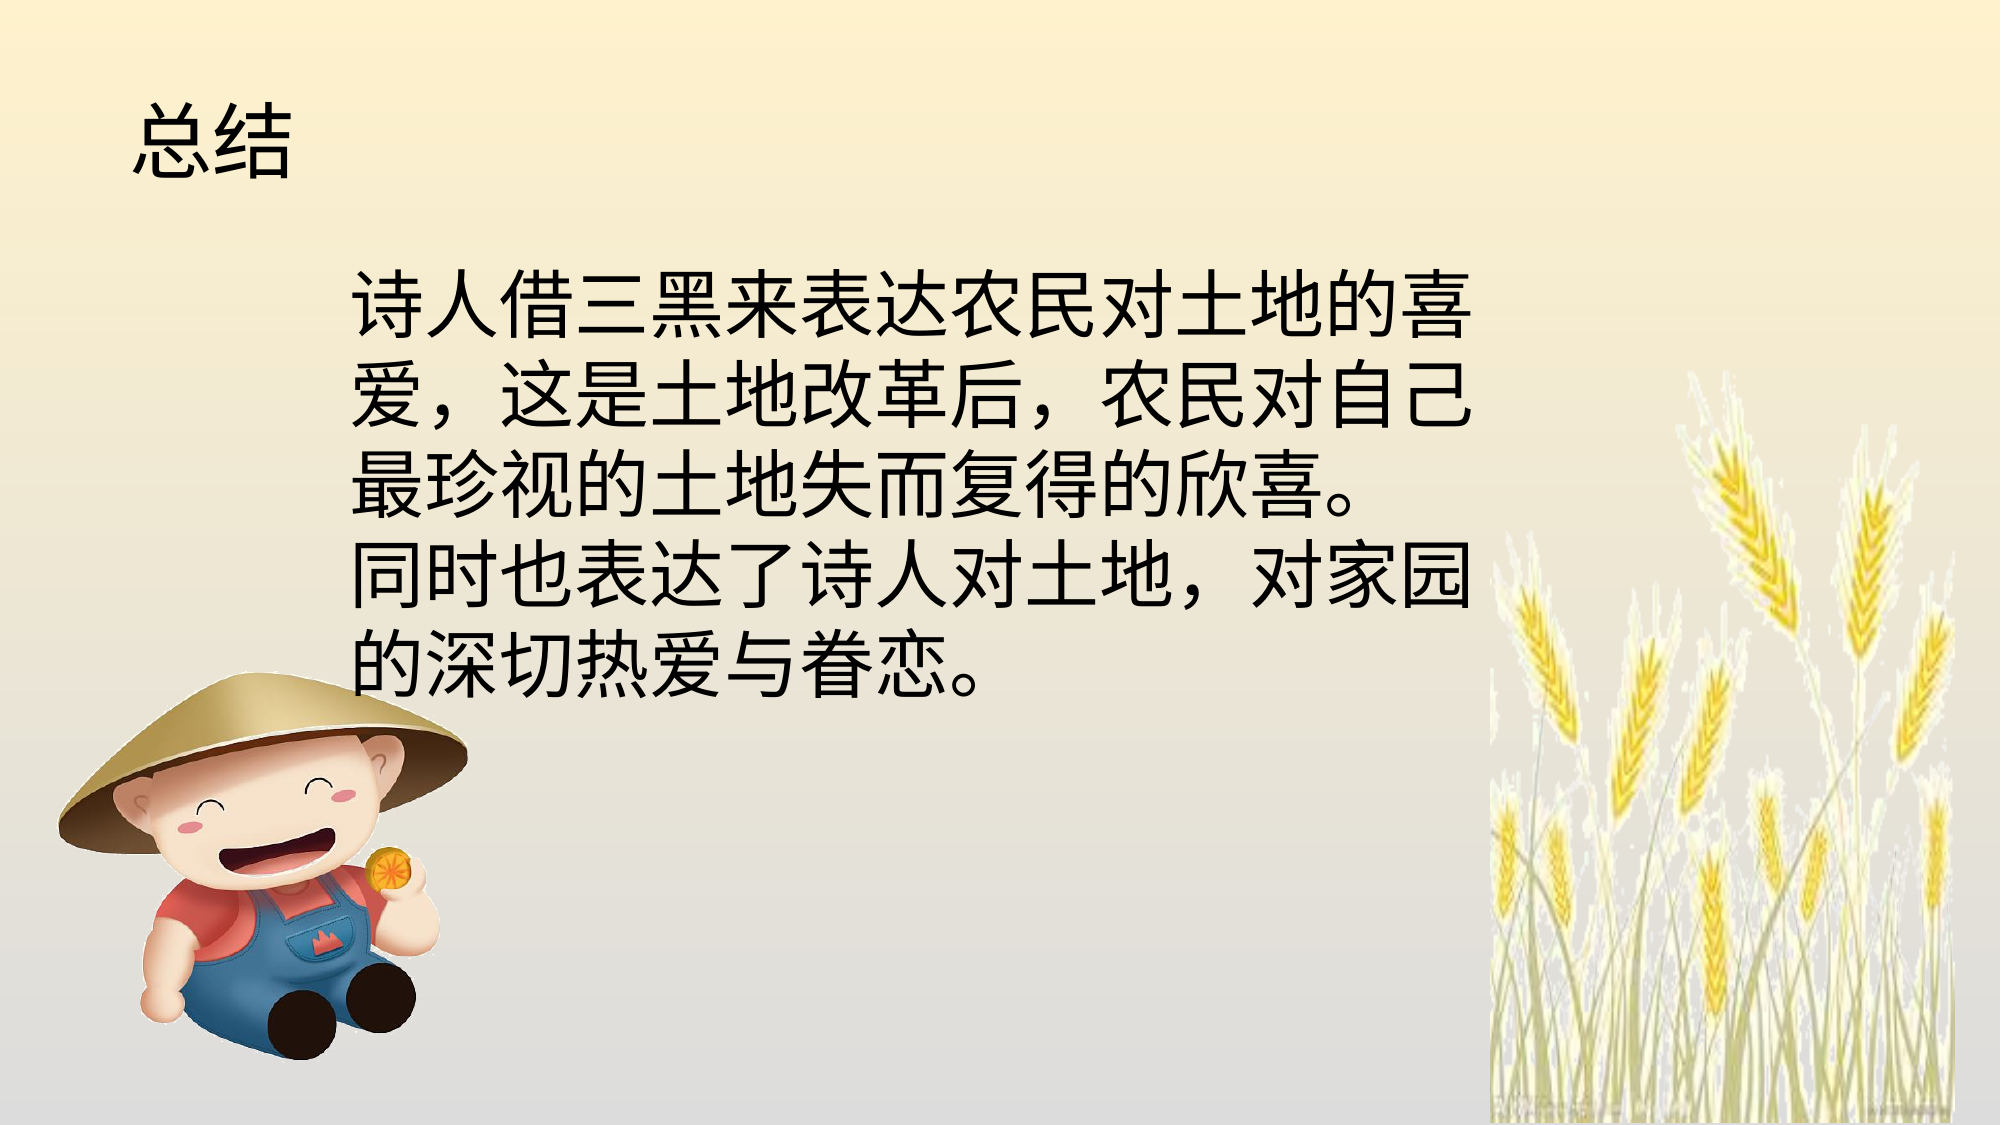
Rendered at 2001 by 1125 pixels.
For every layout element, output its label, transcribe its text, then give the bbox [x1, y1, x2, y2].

text_box 总结 [114, 82, 1321, 197]
text_box 诗人借三黑来表达农民对土地的喜爱，这是土地改革后，农民对自己最珍视的土地失而复得的欣喜。 同时也表达了诗人对土地，对家园的深切热爱与眷恋。 [334, 249, 1490, 715]
picture [53, 559, 548, 1123]
picture [1490, 159, 1955, 1123]
